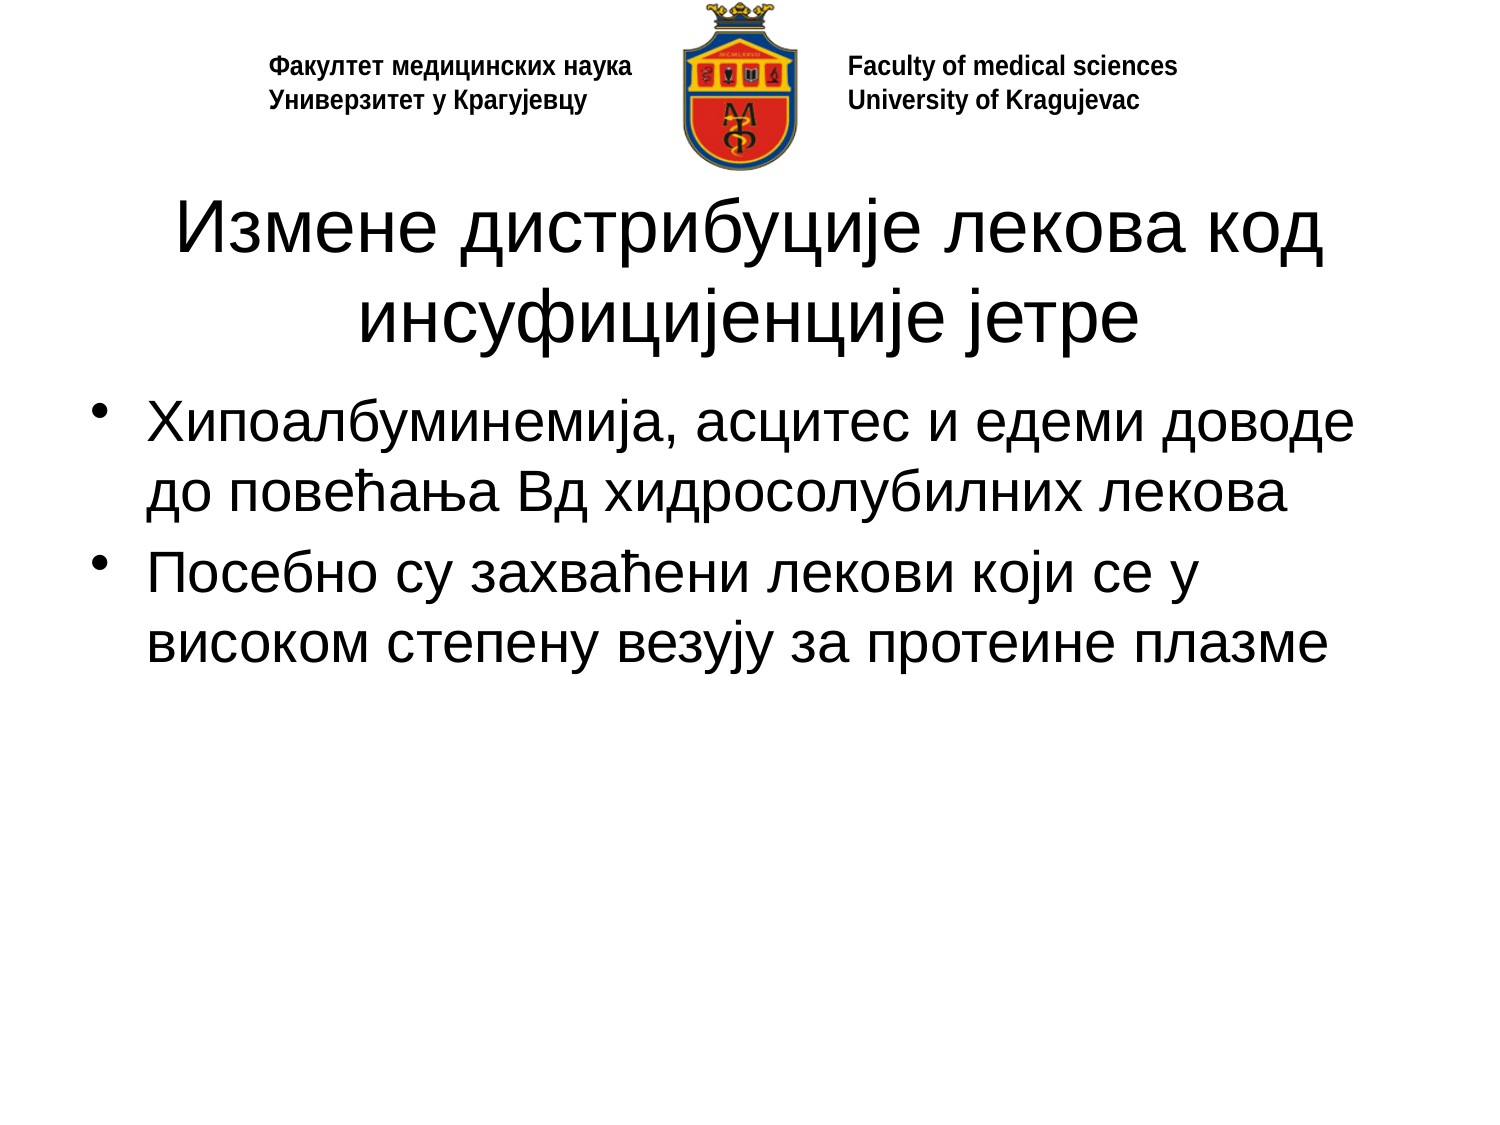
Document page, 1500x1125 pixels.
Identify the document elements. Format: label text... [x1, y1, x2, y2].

title Измене дистрибуције лекова код инсуфицијенције јетре [74, 173, 1426, 362]
list Хипоалбуминемија, асцитес и едеми доводе до повећања Вд хидросолубилних лекова Посебно су захваћени лекови који се у високом степену везују за протеине плазме [74, 374, 1426, 1118]
